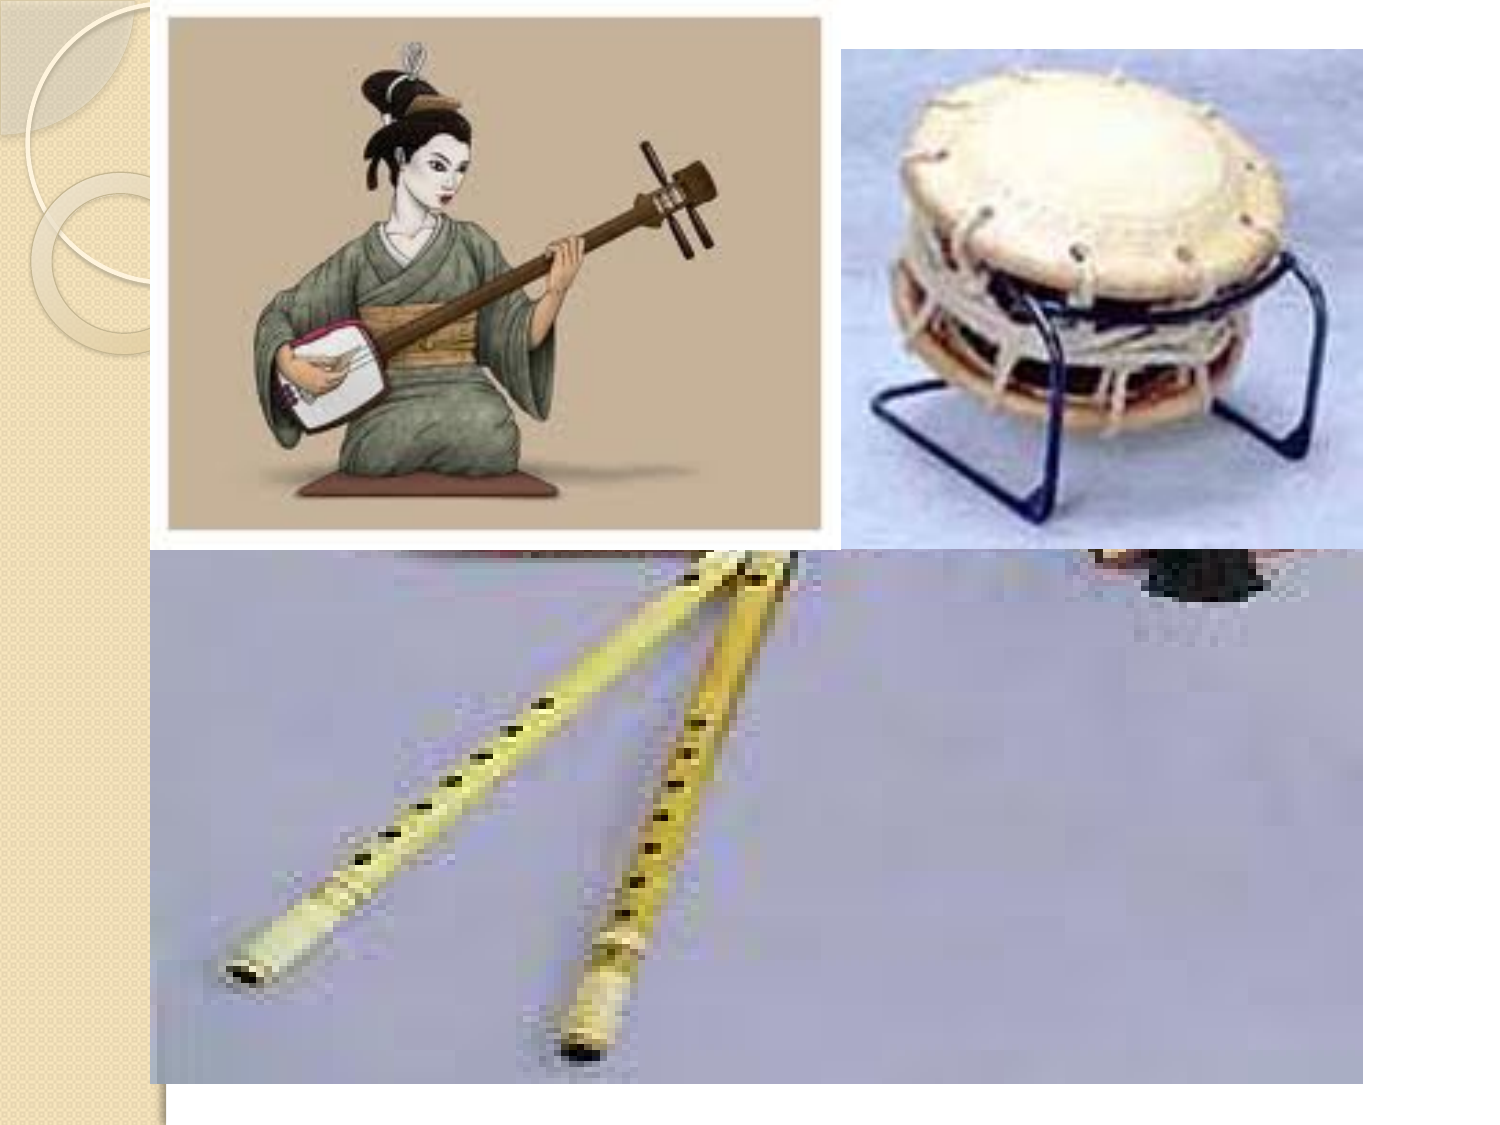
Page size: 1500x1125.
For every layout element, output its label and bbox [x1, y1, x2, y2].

picture [149, 0, 1363, 1084]
